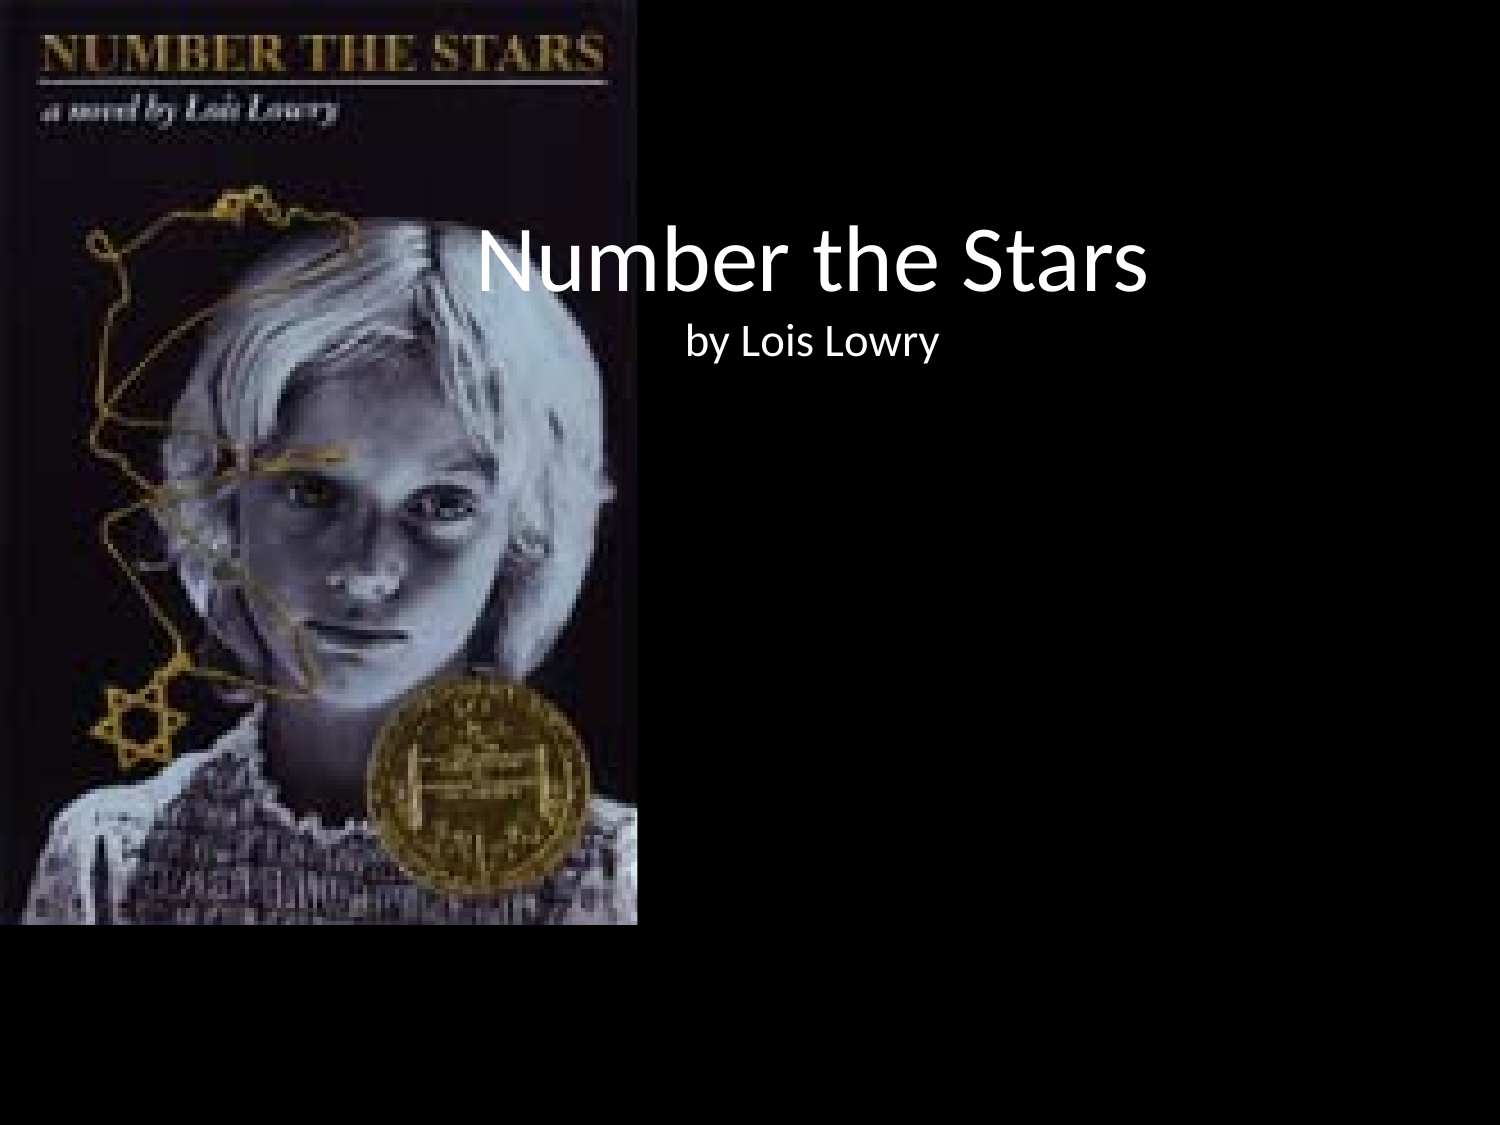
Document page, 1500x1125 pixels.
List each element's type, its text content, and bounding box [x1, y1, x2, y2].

picture [0, 0, 638, 925]
title Number the Stars by Lois Lowry [174, 187, 1450, 375]
